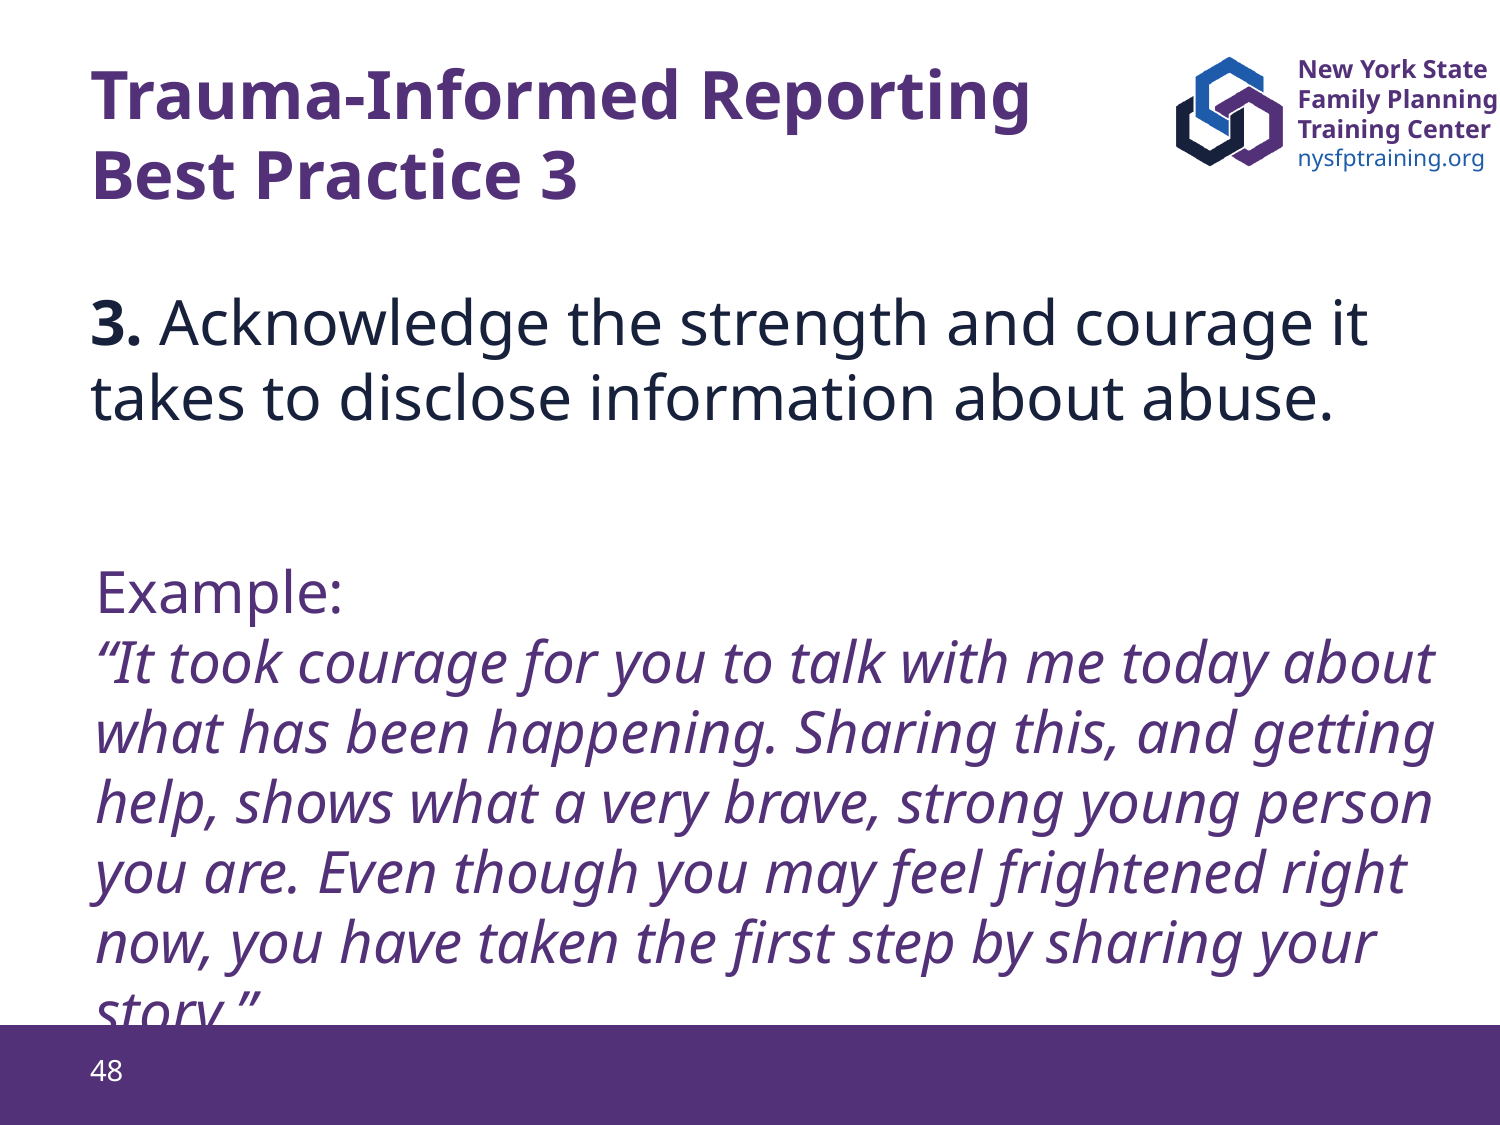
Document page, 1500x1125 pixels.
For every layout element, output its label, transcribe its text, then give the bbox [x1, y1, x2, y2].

picture [1175, 55, 1284, 168]
title Trauma-Informed Reporting Best Practice 3 [75, 45, 1100, 275]
list 3. Acknowledge the strength and courage it takes to disclose information about abuse. [75, 275, 1425, 975]
slide_number 48 [75, 1042, 285, 1103]
text_box Example: “It took courage for you to talk with me today about what has been happening. Sharing this, and getting help, shows what a very brave, strong young person you are. Even though you may feel frightened right now, you have taken the first step by sharing your story.” [80, 548, 1475, 1053]
